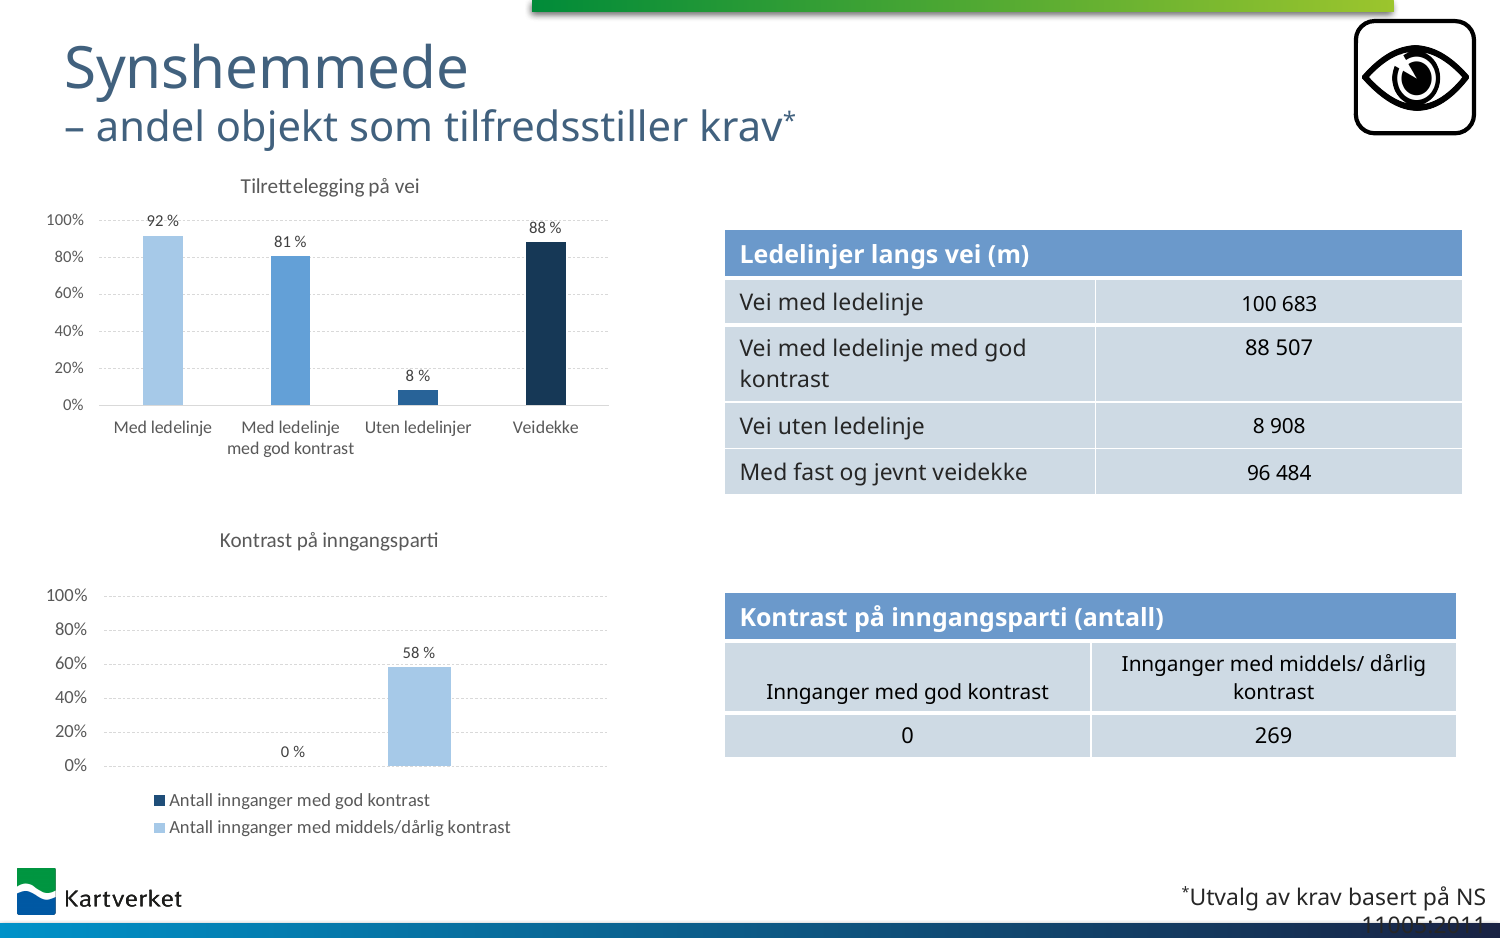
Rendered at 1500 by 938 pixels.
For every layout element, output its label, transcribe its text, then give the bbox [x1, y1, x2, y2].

table_cell Vei med ledelinje [725, 280, 1095, 323]
table_cell Innganger med god kontrast [725, 643, 1090, 711]
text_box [1355, 20, 1475, 134]
table_header Kontrast på inngangsparti (antall) [725, 593, 1456, 639]
table_header Ledelinjer langs vei (m) [725, 230, 1462, 276]
table_cell 8 908 [1096, 403, 1462, 448]
picture [41, 520, 618, 846]
table_cell 0 [725, 715, 1090, 757]
table_cell Vei uten ledelinje [725, 403, 1095, 448]
table_cell 100 683 [1096, 280, 1462, 323]
table_cell Med fast og jevnt veidekke [725, 449, 1095, 494]
picture [41, 166, 619, 492]
text_box *Utvalg av krav basert på NS 11005:2011 [1068, 873, 1500, 938]
table_cell 96 484 [1096, 449, 1462, 494]
table_cell 269 [1092, 715, 1456, 757]
table_cell 88 507 [1096, 327, 1462, 401]
table_cell Innganger med middels/ dårlig kontrast [1092, 643, 1456, 711]
text_box Synshemmede – andel objekt som tilfredsstiller krav* [49, 24, 1431, 158]
table_cell Vei med ledelinje med god kontrast [725, 327, 1095, 401]
